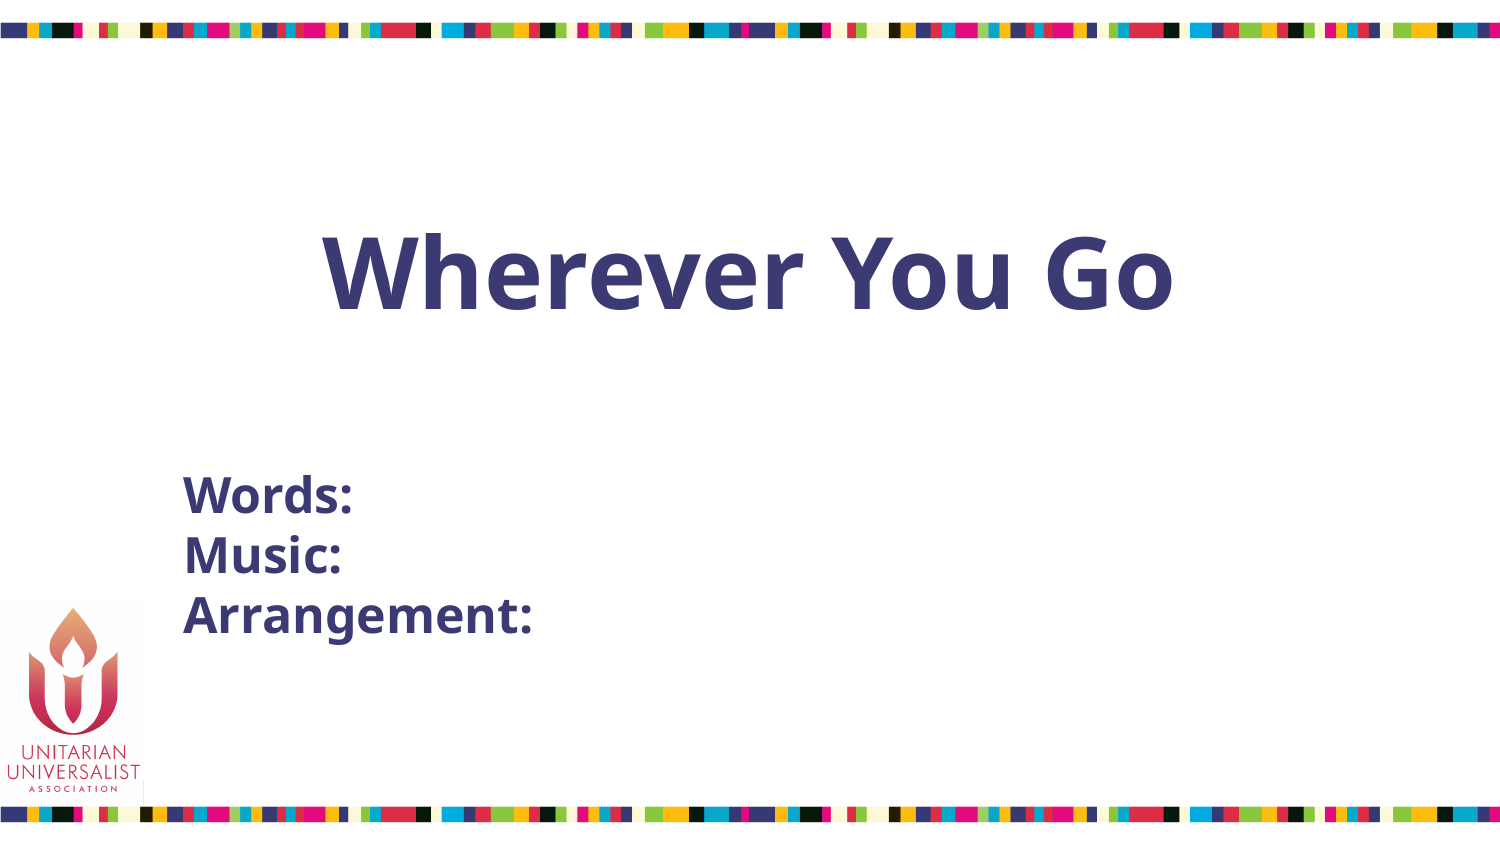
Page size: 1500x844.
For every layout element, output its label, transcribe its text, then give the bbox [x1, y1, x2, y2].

picture [0, 22, 1500, 40]
text_box Words: Music: Arrangement: [168, 448, 1495, 659]
picture [0, 600, 1500, 824]
text_box Wherever You Go [74, 75, 1425, 345]
